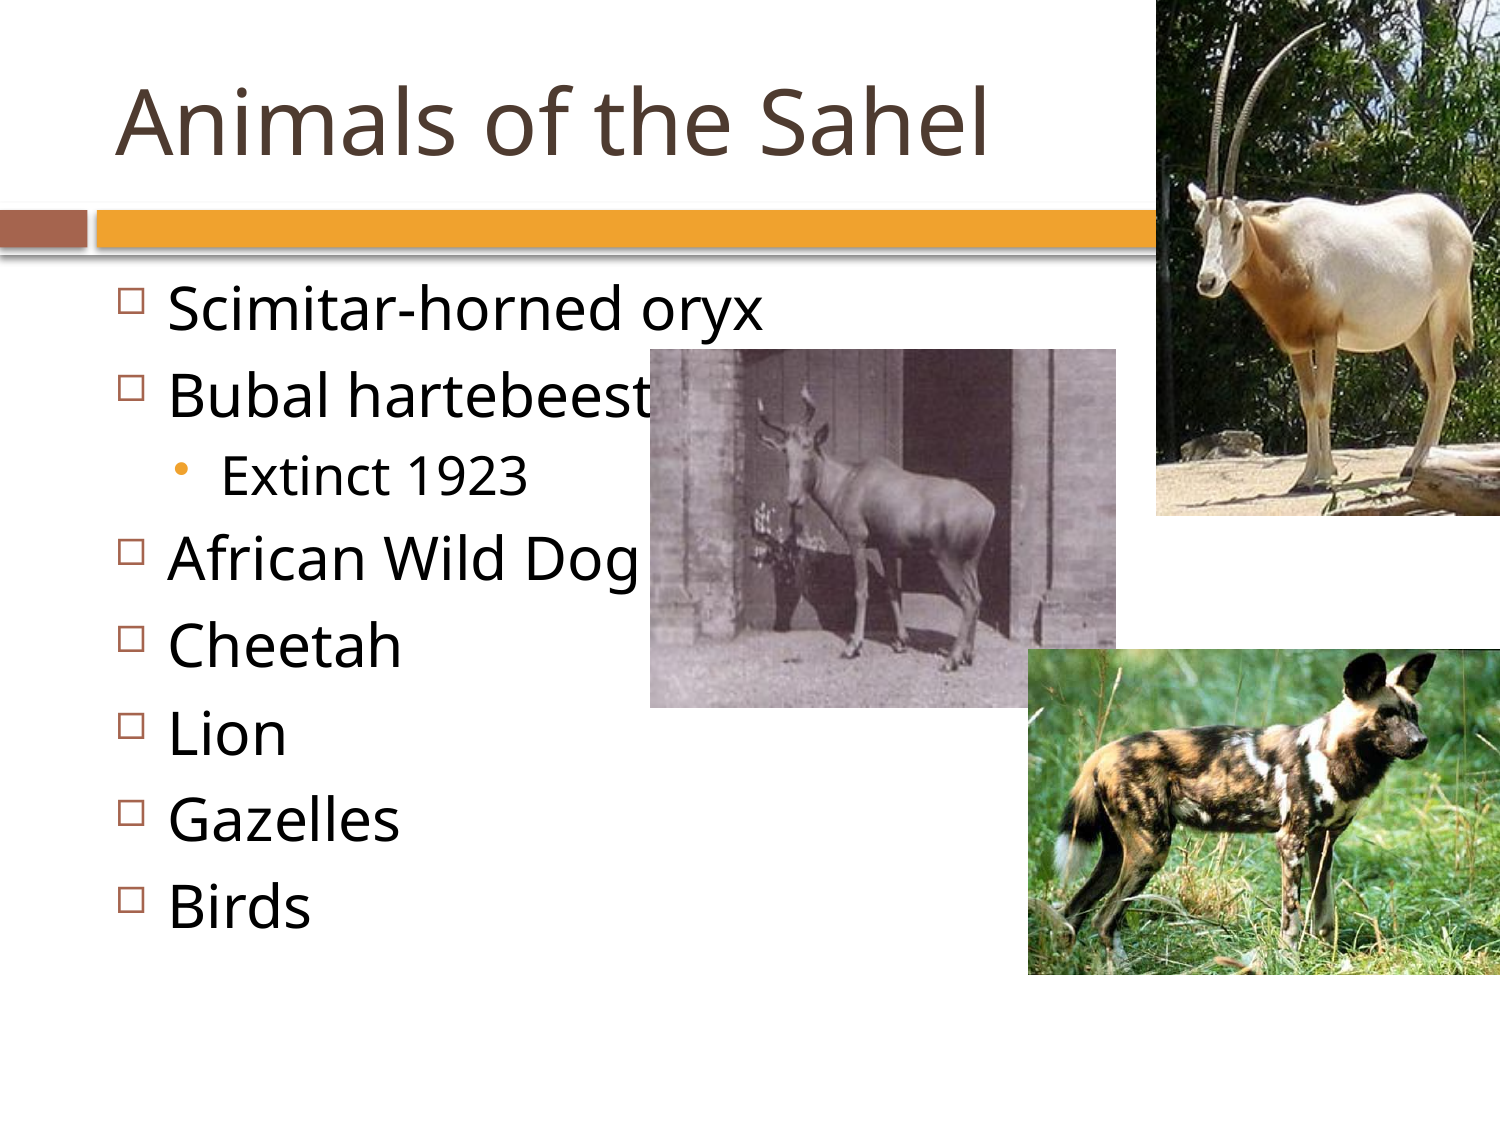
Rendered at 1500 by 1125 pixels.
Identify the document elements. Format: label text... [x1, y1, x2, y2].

picture [1155, 0, 1500, 516]
picture [649, 349, 1500, 976]
title Animals of the Sahel [100, 37, 1150, 200]
list Scimitar-horned oryx Bubal hartebeest Extinct 1923 African Wild Dog Cheetah Lion Gazelles Birds [100, 262, 1438, 1000]
